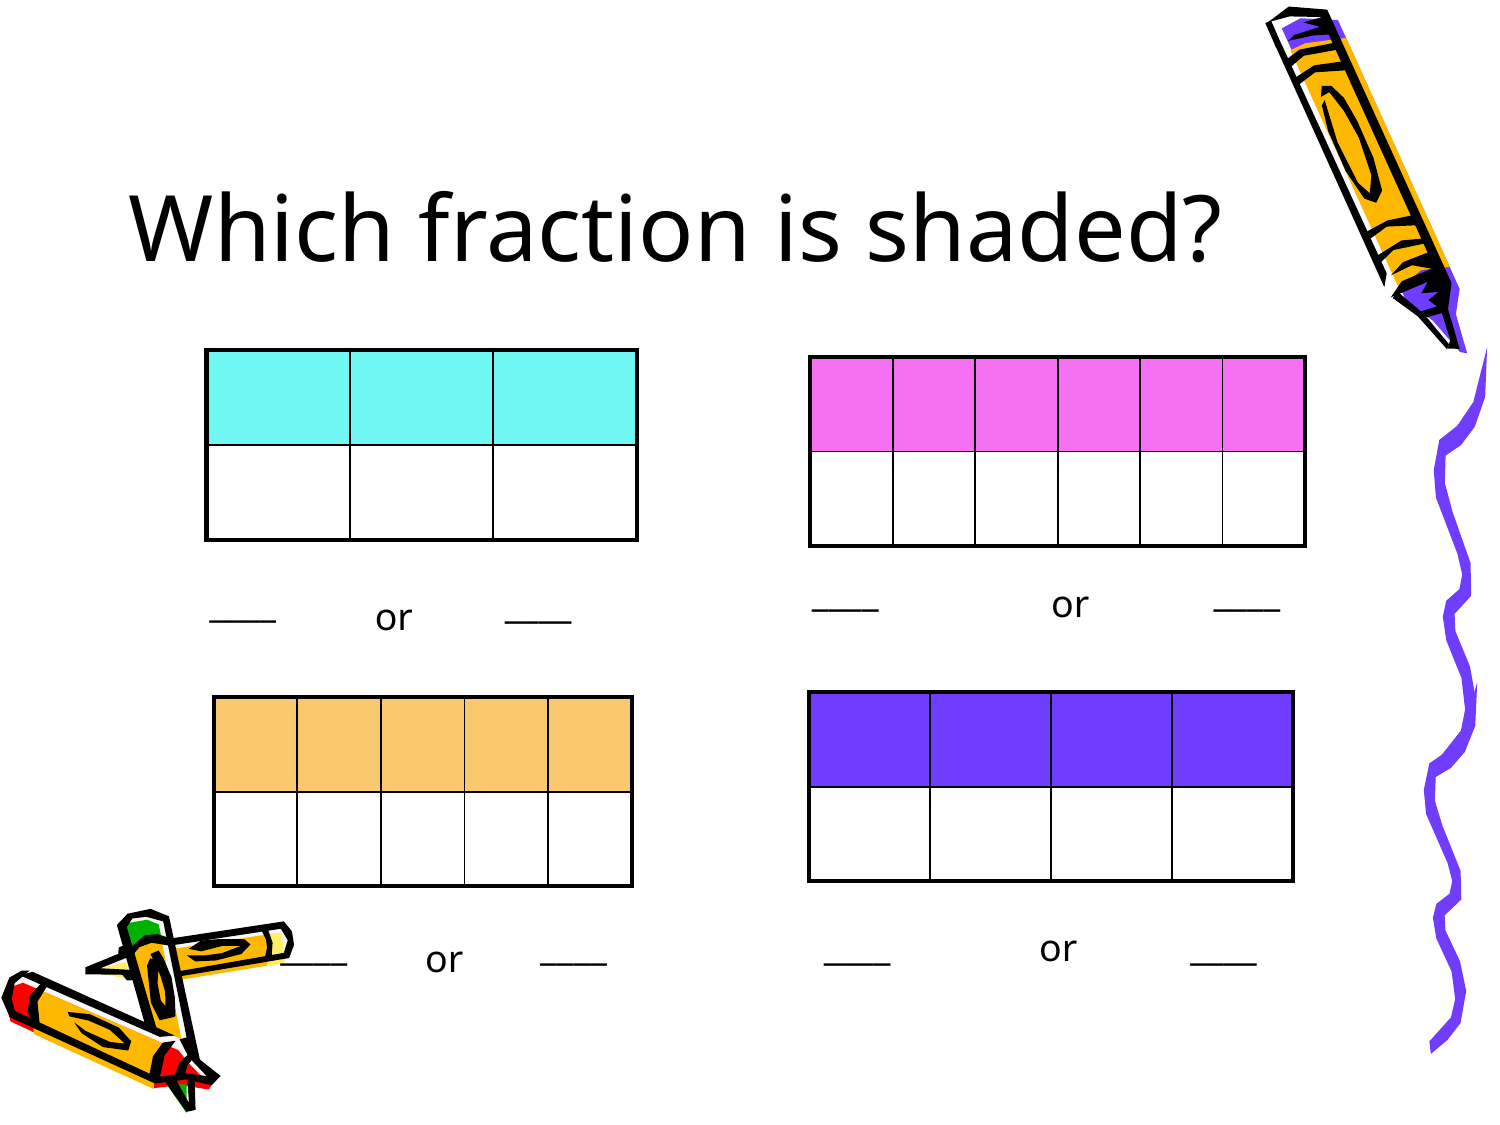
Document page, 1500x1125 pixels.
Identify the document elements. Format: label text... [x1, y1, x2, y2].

table_cell [811, 788, 929, 879]
table_header [1141, 359, 1222, 451]
table_header [894, 359, 974, 451]
title Which fraction is shaded? [112, 24, 1240, 288]
table_cell [494, 446, 635, 538]
text_box ____ [1175, 915, 1306, 976]
table_cell [465, 793, 547, 884]
table_cell [812, 452, 892, 544]
table_header [382, 699, 464, 791]
text_box ____ [1198, 561, 1329, 622]
table_cell [1173, 788, 1291, 879]
table_header [976, 359, 1057, 451]
text_box or [1036, 573, 1105, 633]
table_header [465, 699, 547, 791]
text_box ____ [265, 915, 396, 976]
text_box ____ [525, 915, 656, 976]
table_cell [382, 793, 464, 884]
text_box or [360, 585, 455, 645]
table_header [811, 694, 929, 786]
table_header [549, 699, 630, 791]
table_header [216, 699, 296, 791]
text_box ____ [194, 573, 325, 633]
table_cell [1059, 452, 1139, 544]
table_cell [1223, 452, 1303, 544]
text_box ____ [490, 574, 620, 634]
table_cell [298, 793, 380, 884]
table_header [931, 694, 1050, 786]
table_cell [1141, 452, 1222, 544]
table_cell [209, 446, 349, 538]
table_header [494, 352, 635, 444]
table_header [209, 352, 349, 444]
table_cell [351, 446, 492, 538]
table_header [1059, 359, 1139, 451]
table_header [1223, 359, 1303, 451]
table_header [812, 359, 892, 451]
table_header [351, 352, 492, 444]
table_cell [216, 793, 296, 884]
table_cell [931, 788, 1050, 879]
table_cell [894, 452, 974, 544]
text_box ____ [797, 561, 927, 622]
table_cell [549, 793, 630, 884]
text_box or [1024, 916, 1093, 977]
text_box or [410, 927, 479, 988]
table_cell [1052, 788, 1171, 879]
table_header [1052, 694, 1171, 786]
table_header [1173, 694, 1291, 786]
text_box ____ [809, 915, 939, 976]
table_header [298, 699, 380, 791]
table_cell [976, 452, 1057, 544]
